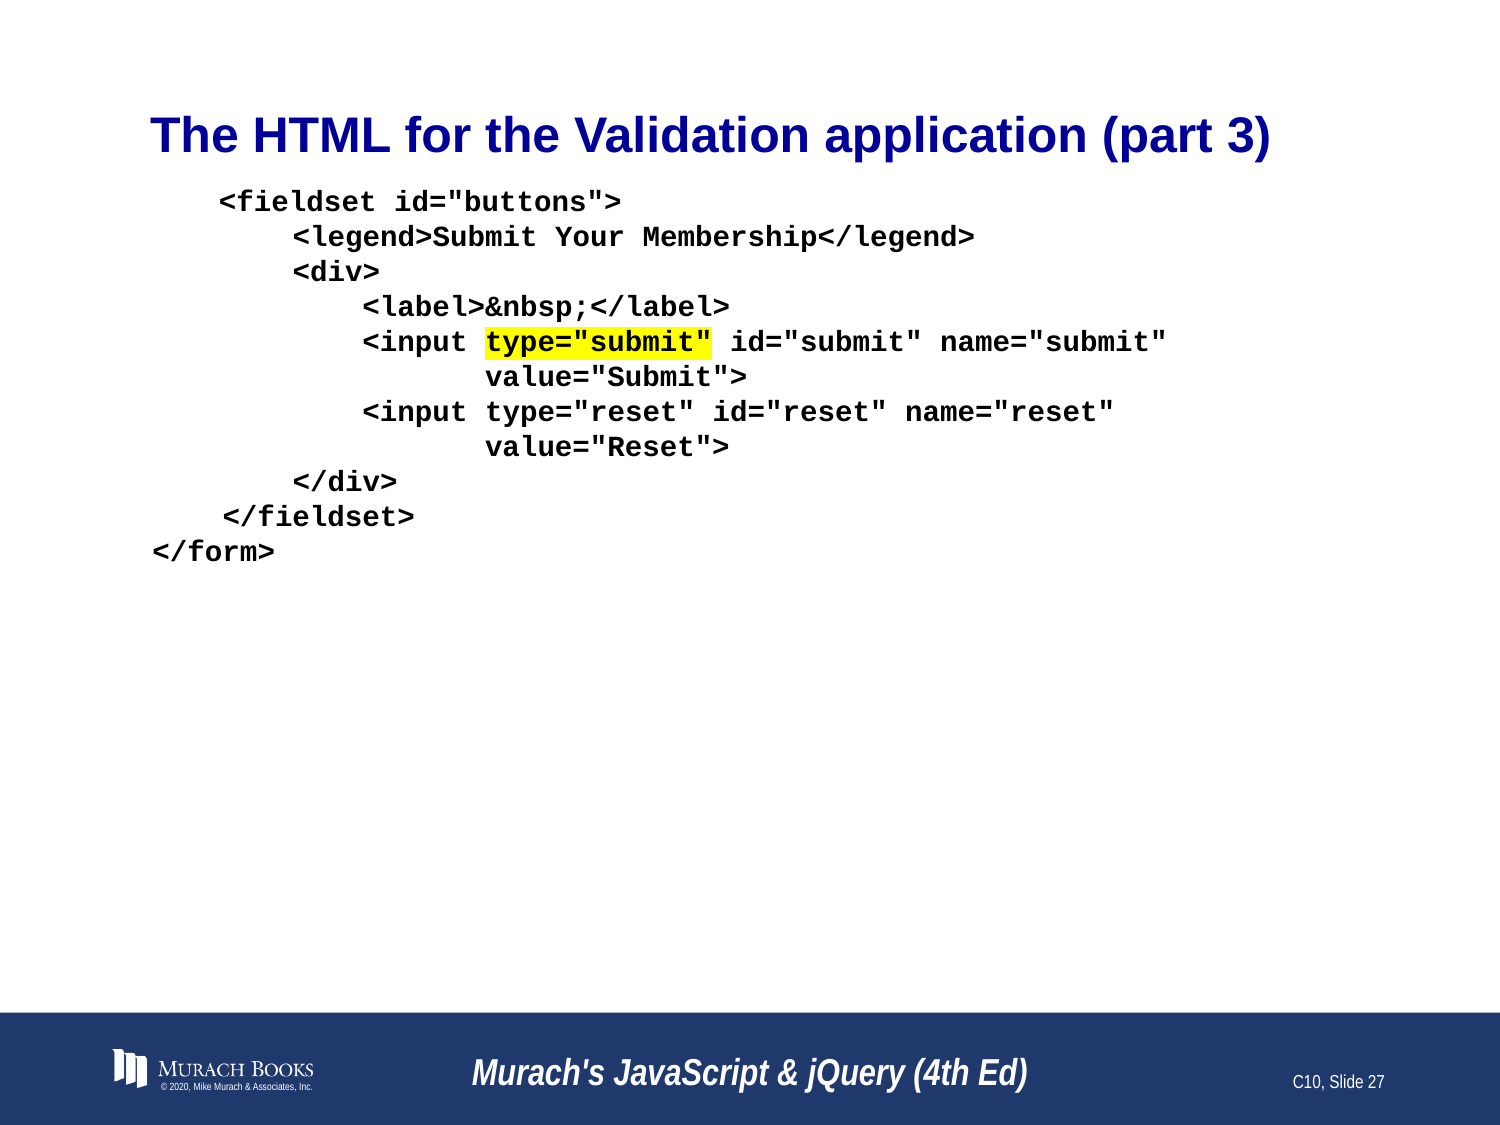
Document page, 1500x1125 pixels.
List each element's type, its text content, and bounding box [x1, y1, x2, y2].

title The HTML for the Validation application (part 3) [150, 102, 1350, 164]
list <fieldset id="buttons"> <legend>Submit Your Membership</legend> <div> <label>&nbsp;</label> <input type="submit" id="submit" name="submit" value="Submit"> <input type="reset" id="reset" name="reset" value="Reset"> </div> </fieldset> </form> [137, 174, 1350, 975]
slide_number Murach's JavaScript & jQuery (4th Ed) [463, 1025, 1050, 1100]
slide_number C10, Slide 27 [1087, 1025, 1400, 1100]
footer © 2020, Mike Murach & Associates, Inc. [12, 1025, 463, 1100]
